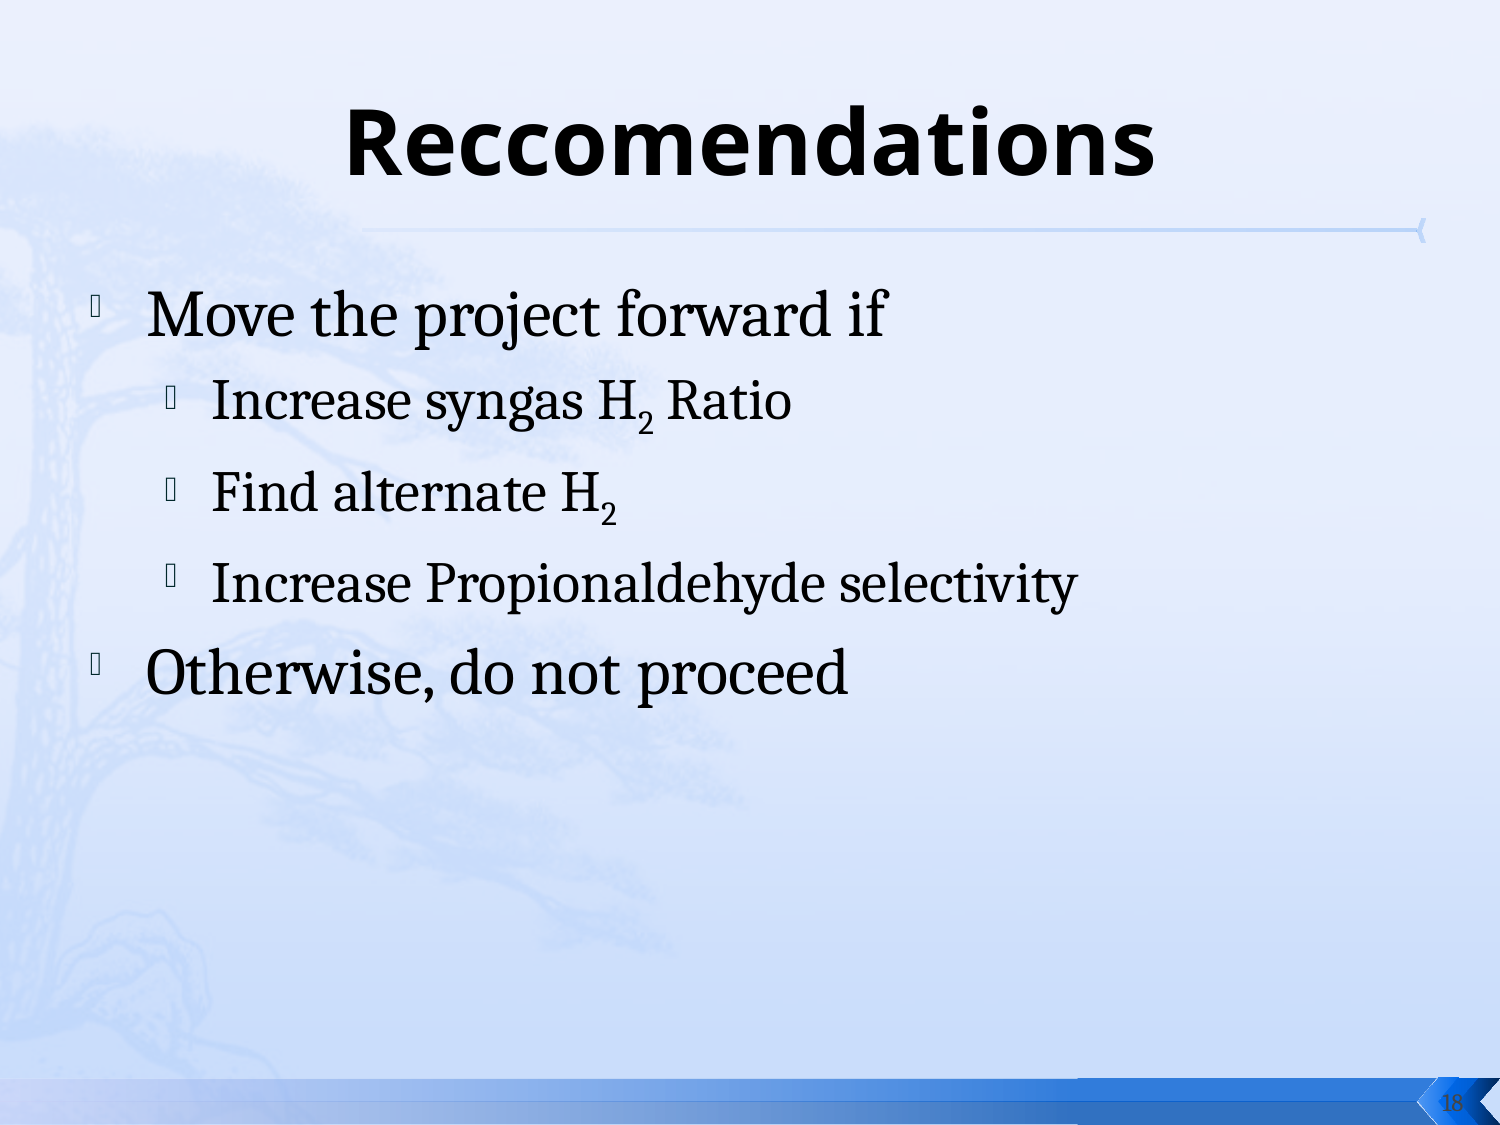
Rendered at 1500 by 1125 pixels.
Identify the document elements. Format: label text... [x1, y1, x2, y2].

list Move the project forward if Increase syngas H2 Ratio Find alternate H2 Increase Propionaldehyde selectivity Otherwise, do not proceed [75, 262, 1425, 1005]
slide_number 18 [1406, 1077, 1500, 1125]
title Reccomendations [75, 45, 1425, 233]
